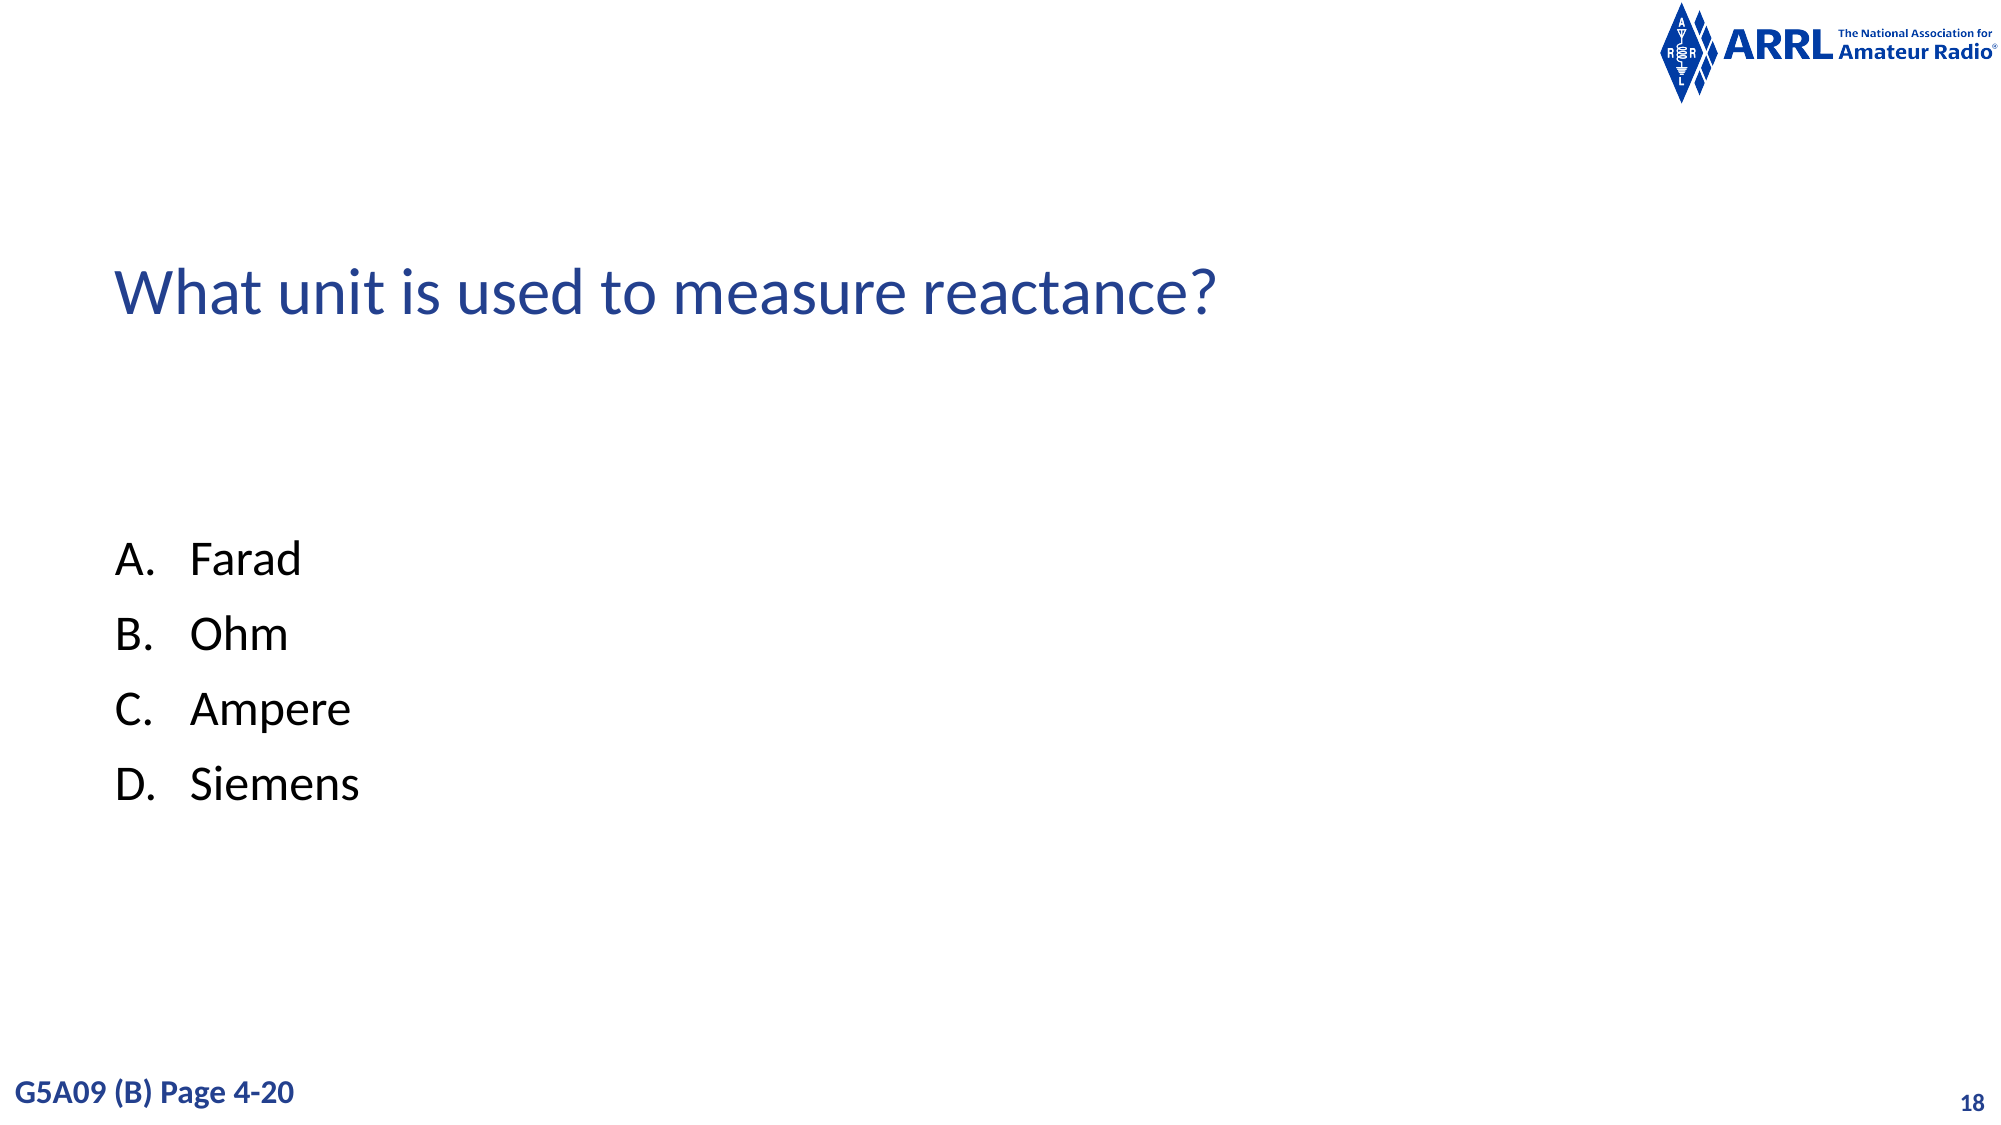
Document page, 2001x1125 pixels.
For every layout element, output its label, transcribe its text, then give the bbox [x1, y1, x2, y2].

text_box 18 [1899, 1079, 2000, 1125]
text_box G5A09 (B) Page 4-20 [0, 1062, 1313, 1118]
list Farad Ohm Ampere Siemens [99, 525, 1900, 1005]
title What unit is used to measure reactance? [99, 249, 1900, 388]
picture [1658, 0, 1999, 106]
